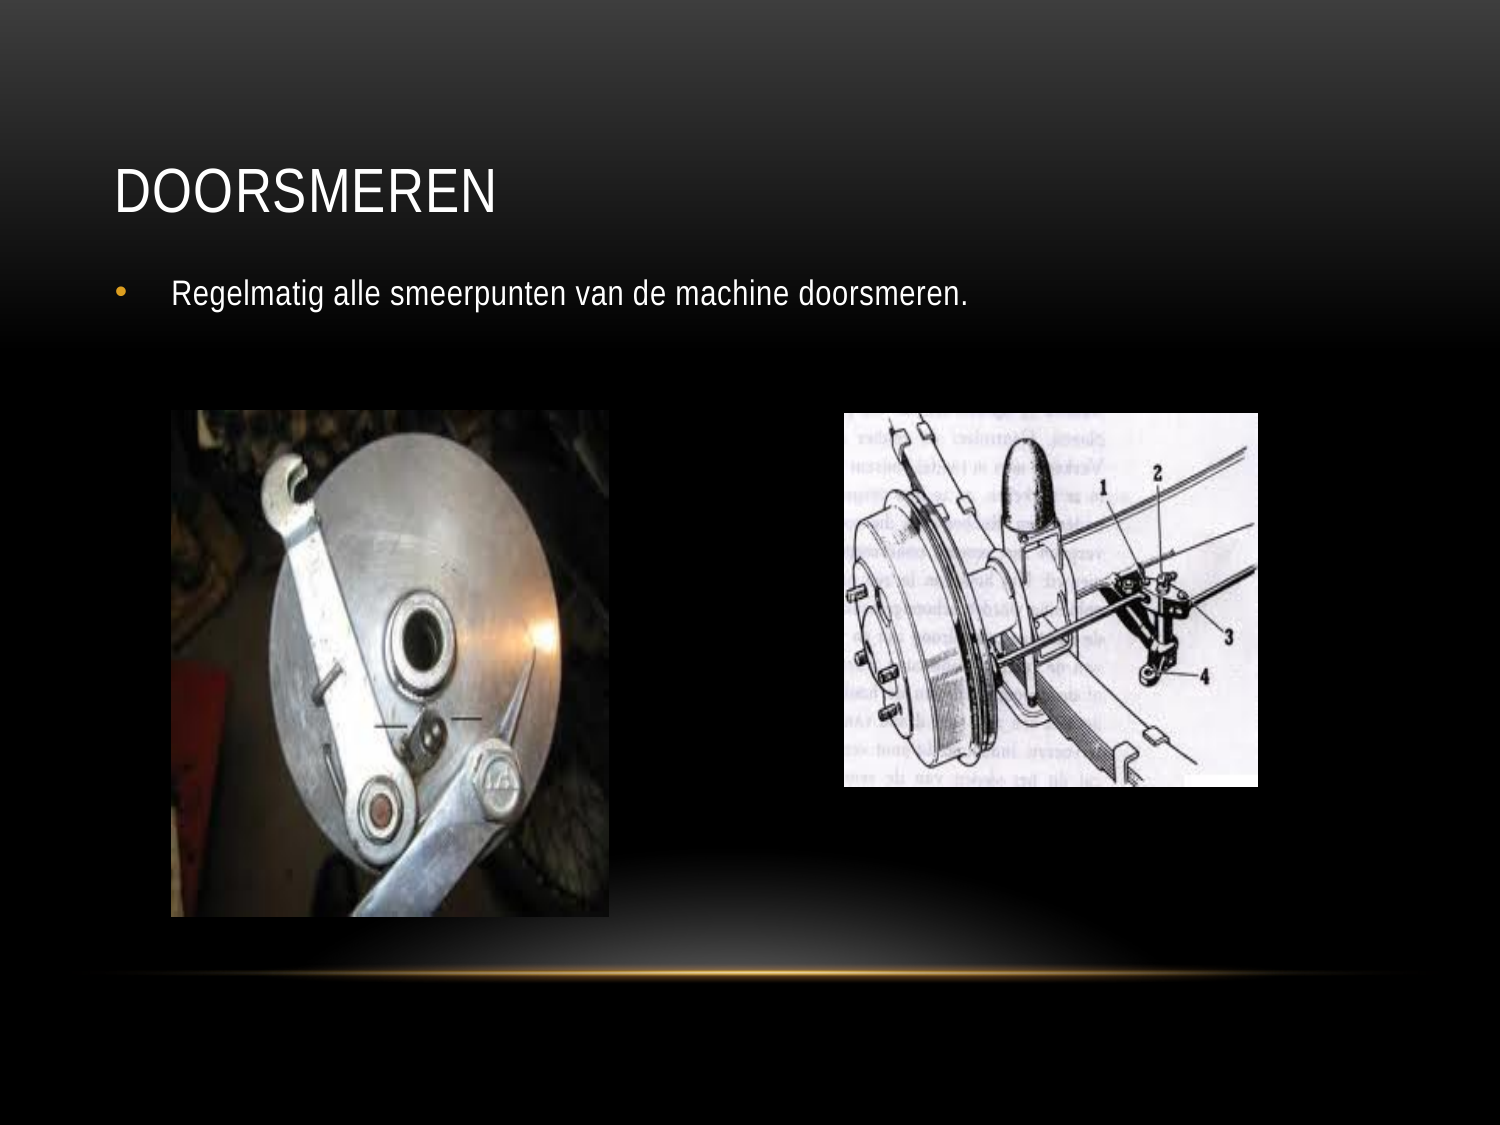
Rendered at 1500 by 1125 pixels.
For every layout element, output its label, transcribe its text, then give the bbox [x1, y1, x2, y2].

list Regelmatig alle smeerpunten van de machine doorsmeren. [99, 262, 1400, 938]
title Doorsmeren [99, 45, 1400, 233]
picture [0, 0, 1500, 1125]
